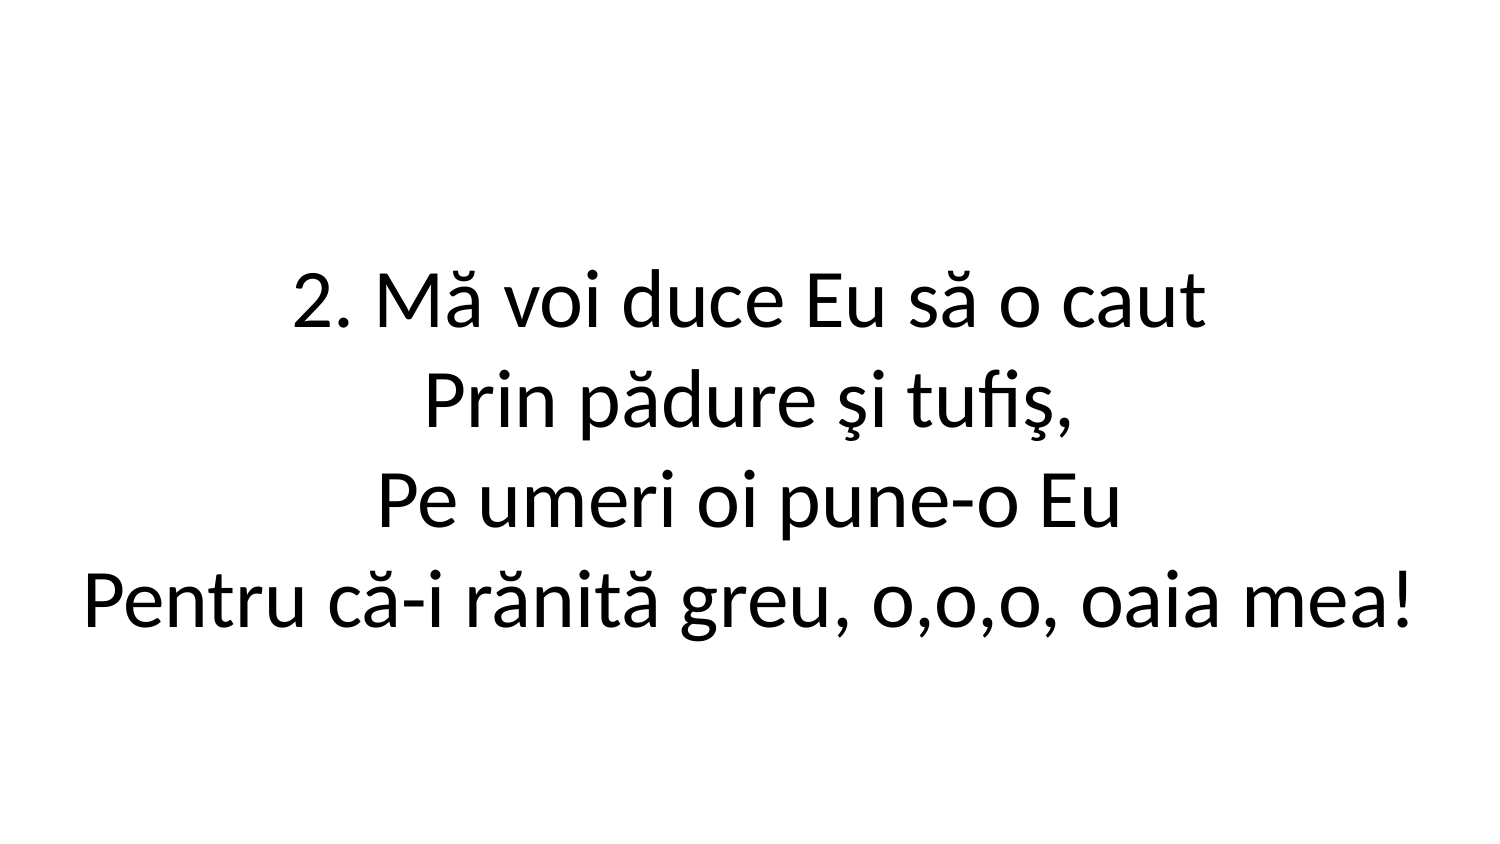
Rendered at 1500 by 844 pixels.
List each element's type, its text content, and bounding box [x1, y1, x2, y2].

text_box 2. Mă voi duce Eu să o caut Prin pădure şi tufiş, Pe umeri oi pune-o Eu Pentru că-i rănită greu, o,o,o, oaia mea! [67, 192, 1433, 652]
